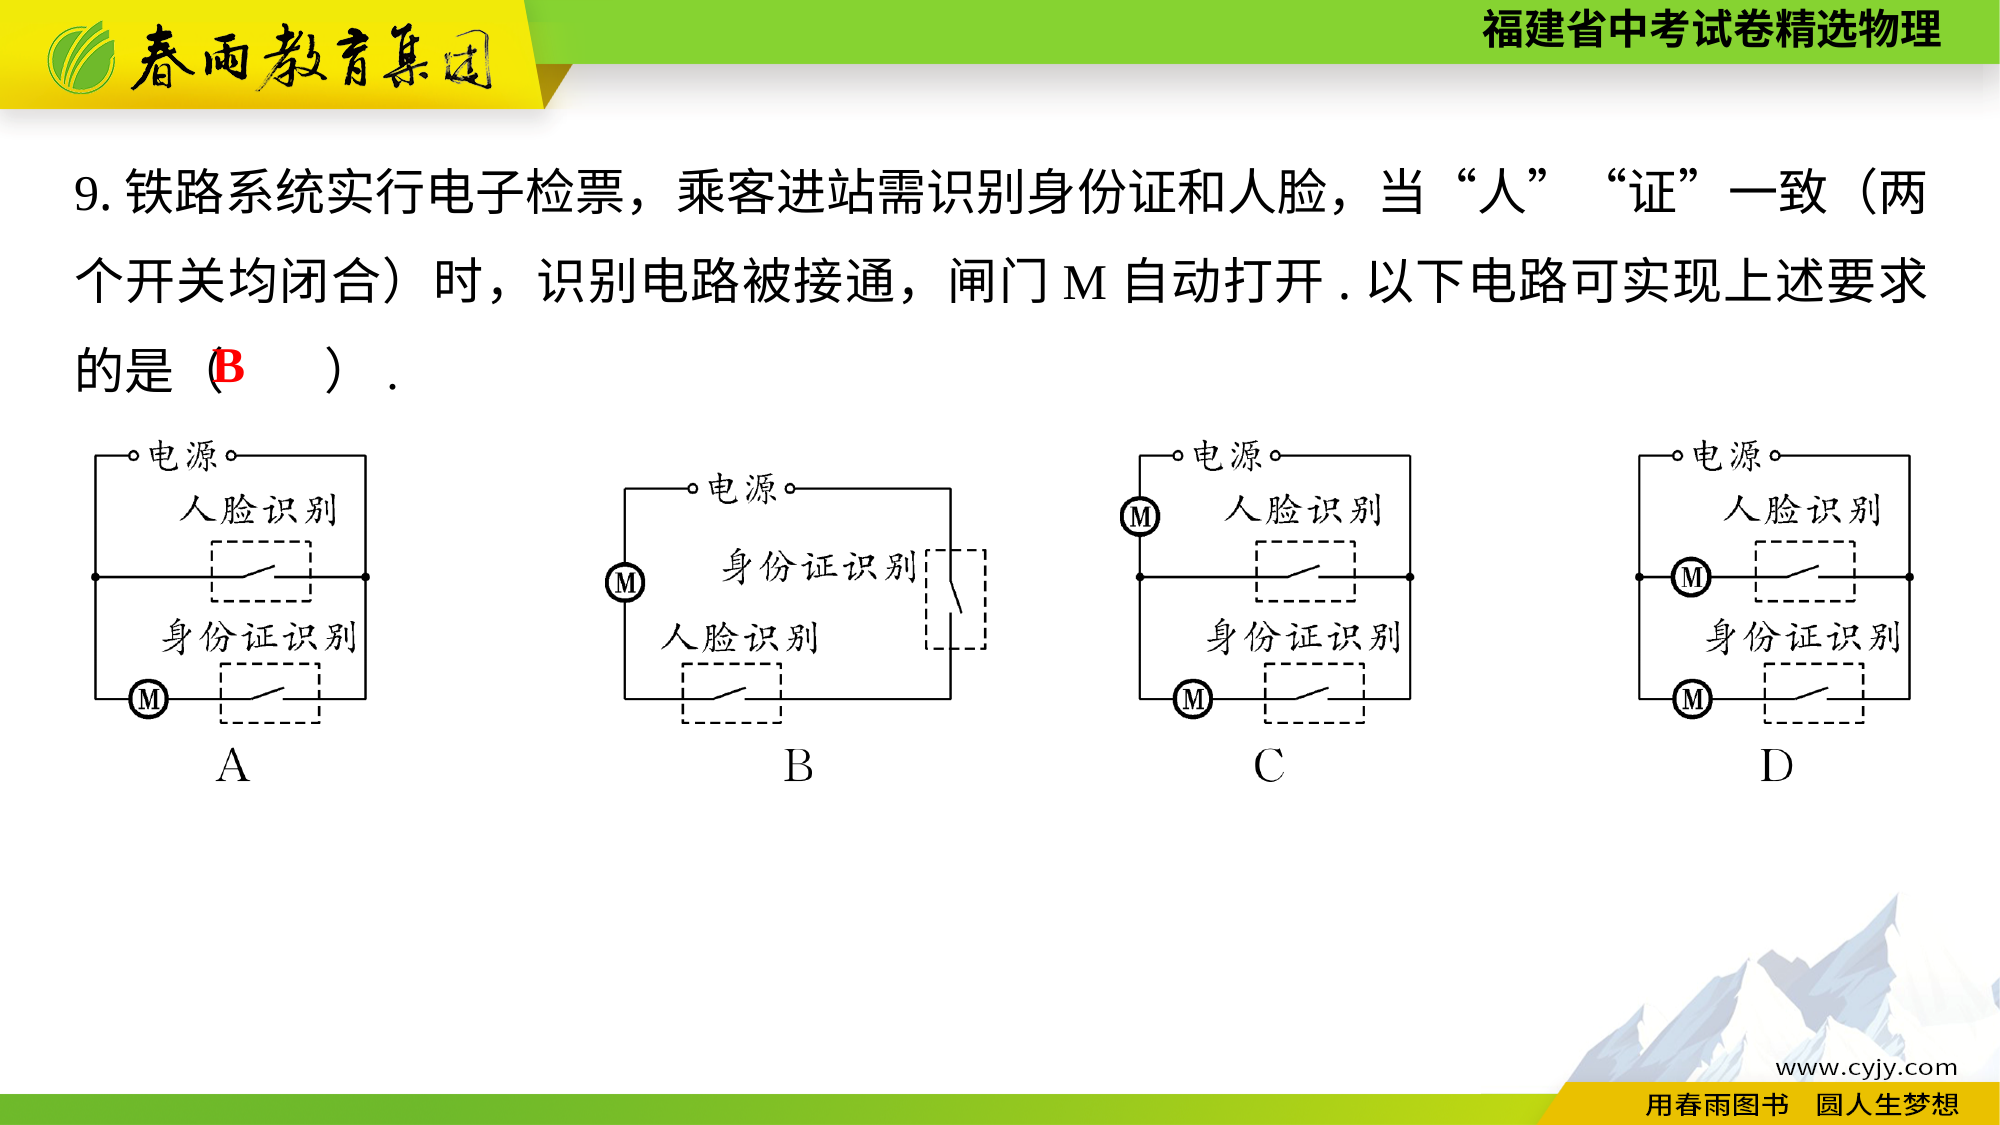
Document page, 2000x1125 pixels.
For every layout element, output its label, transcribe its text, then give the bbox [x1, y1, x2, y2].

text_box B [197, 324, 261, 400]
list 9.铁路系统实行电子检票，乘客进站需识别身份证和人脸，当“人”“证”一致（两个开关均闭合）时，识别电路被接通，闸门M自动打开.以下电路可实现上述要求的是（ ）. [59, 122, 1944, 399]
picture [0, 0, 2000, 1125]
